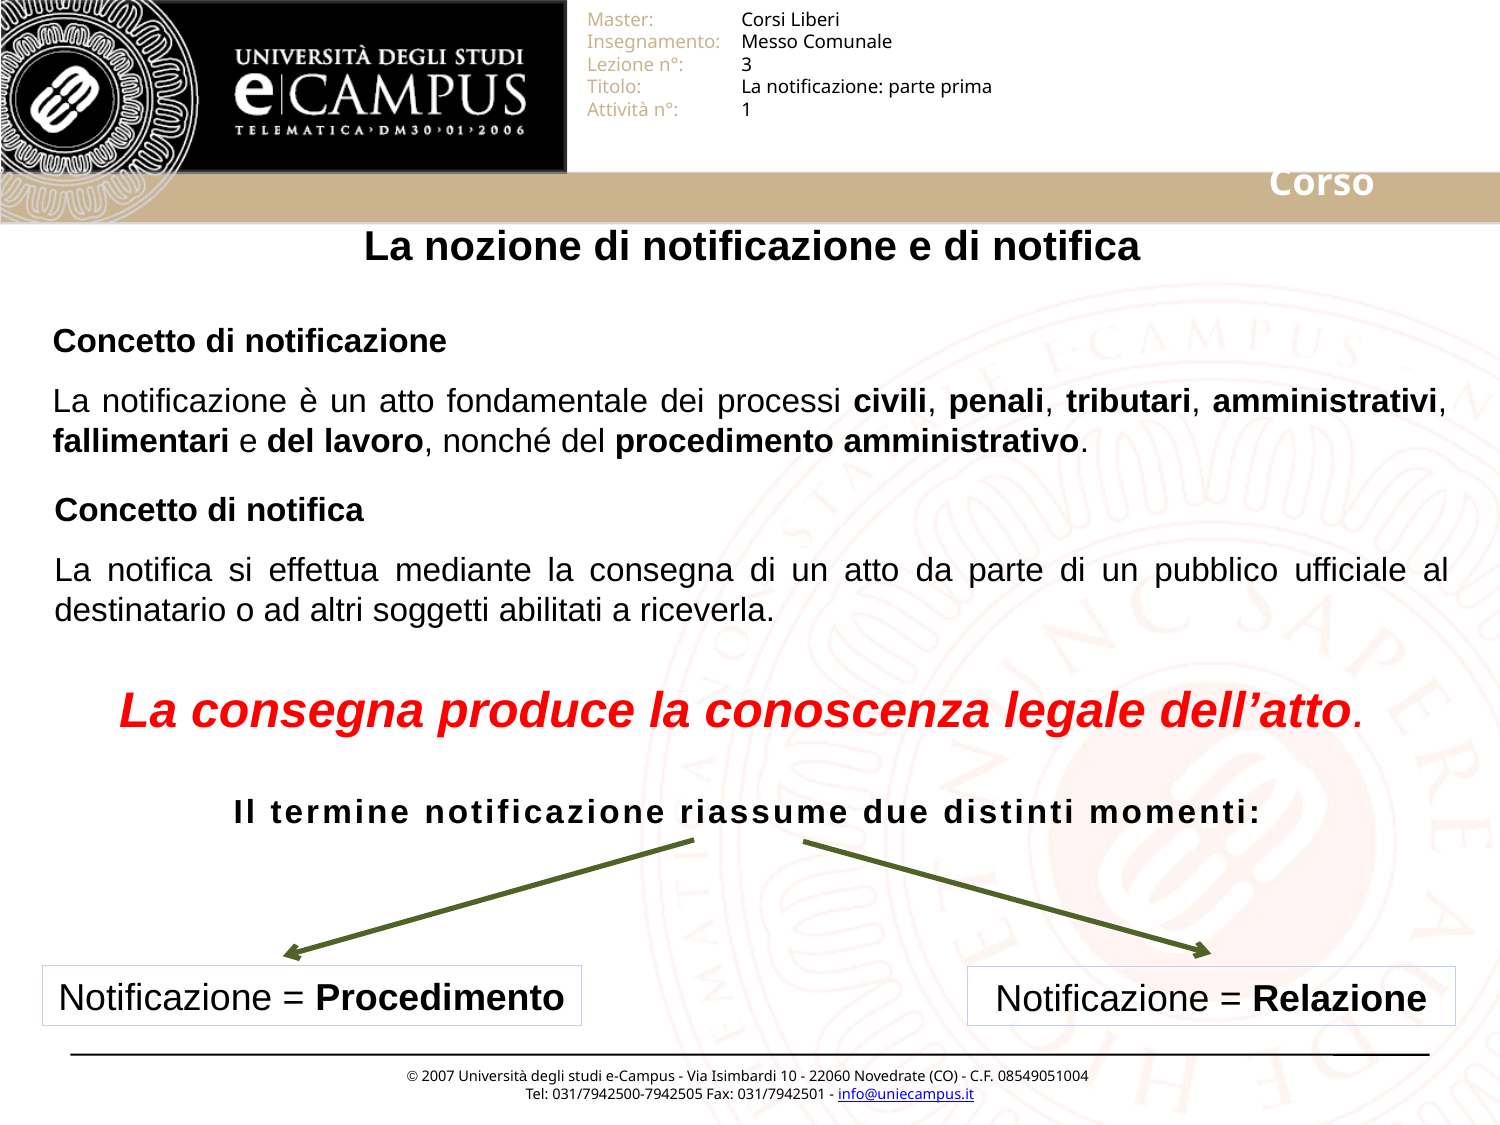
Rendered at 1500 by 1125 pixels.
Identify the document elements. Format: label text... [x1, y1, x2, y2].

title La nozione di notificazione e di notifica [75, 210, 1430, 282]
text_box Concetto di notifica La notifica si effettua mediante la consegna di un atto da parte di un pubblico ufficiale al destinatario o ad altri soggetti abilitati a riceverla. [39, 481, 1464, 636]
text_box Notificazione = Procedimento [42, 965, 582, 1026]
text_box Il termine notificazione riassume due distinti momenti: [38, 782, 1458, 838]
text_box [802, 841, 1212, 955]
text_box Concetto di notificazione La notificazione è un atto fondamentale dei processi civili, penali, tributari, amministrativi, fallimentari e del lavoro, nonché del procedimento amministrativo. [37, 312, 1462, 467]
text_box La consegna produce la conoscenza legale dell’atto. [39, 670, 1460, 745]
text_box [282, 839, 695, 957]
picture [0, 0, 1500, 1125]
text_box Notificazione = Relazione [967, 966, 1456, 1026]
